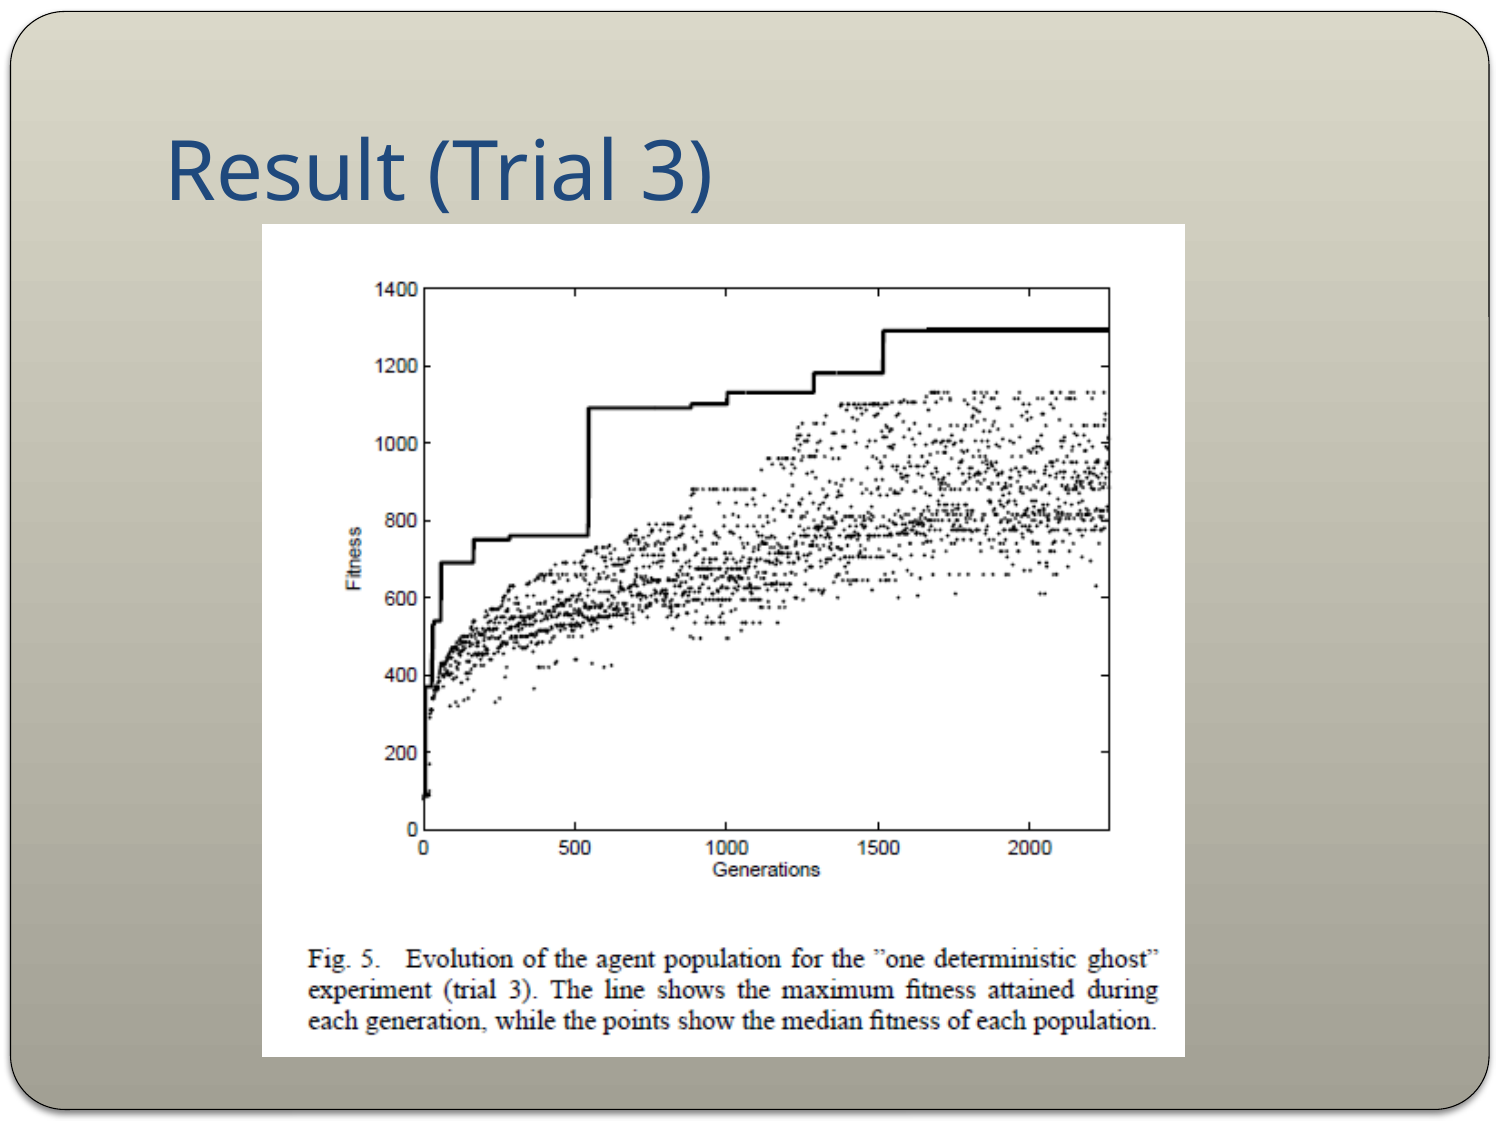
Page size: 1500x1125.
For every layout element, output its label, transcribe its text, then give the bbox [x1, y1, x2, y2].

picture [262, 224, 1185, 1057]
title Result (Trial 3) [150, 45, 1425, 233]
